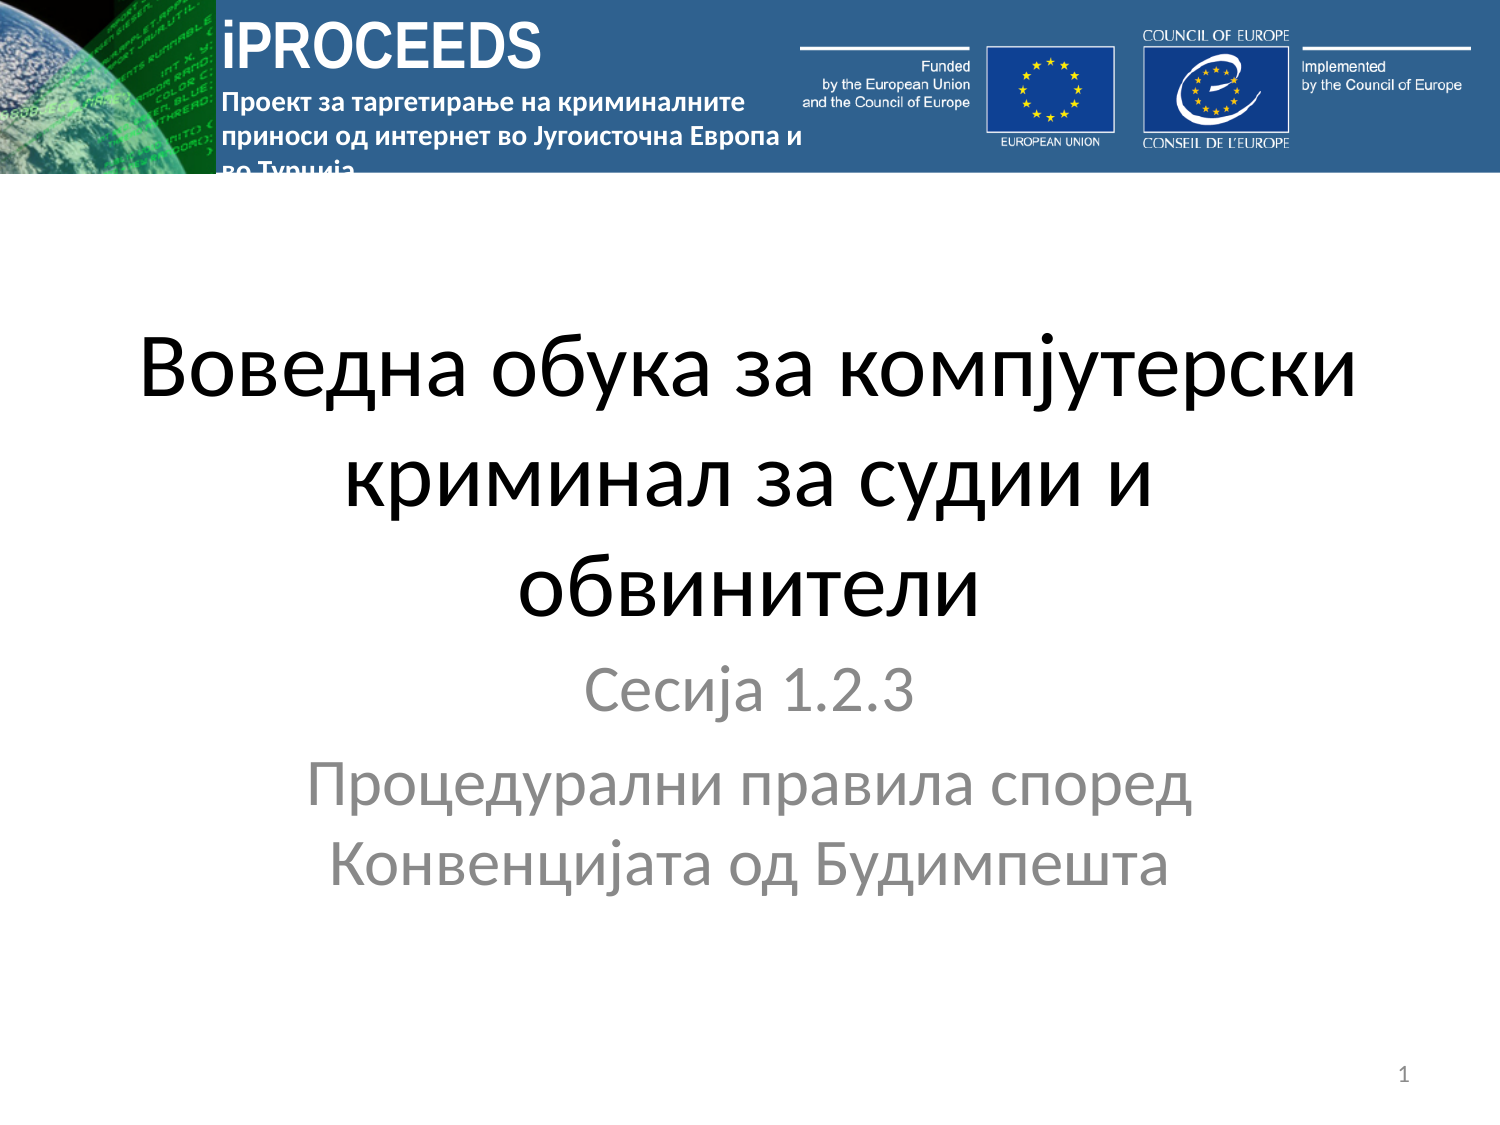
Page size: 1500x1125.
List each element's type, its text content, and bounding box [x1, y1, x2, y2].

text_box iPROCEEDS Проект за таргетирање на криминалните приноси од интернет во Југоисточна Европа и во Турција [206, 0, 833, 234]
title Воведна обука за компјутерски криминал за судии и обвинители [112, 349, 1388, 591]
picture [799, 30, 1471, 148]
picture [0, 0, 216, 174]
slide_number 1 [1074, 1042, 1425, 1103]
subtitle Сесија 1.2.3 Процедурални правила според Конвенцијата од Будимпешта [224, 637, 1276, 926]
text_box [833, 0, 1500, 175]
